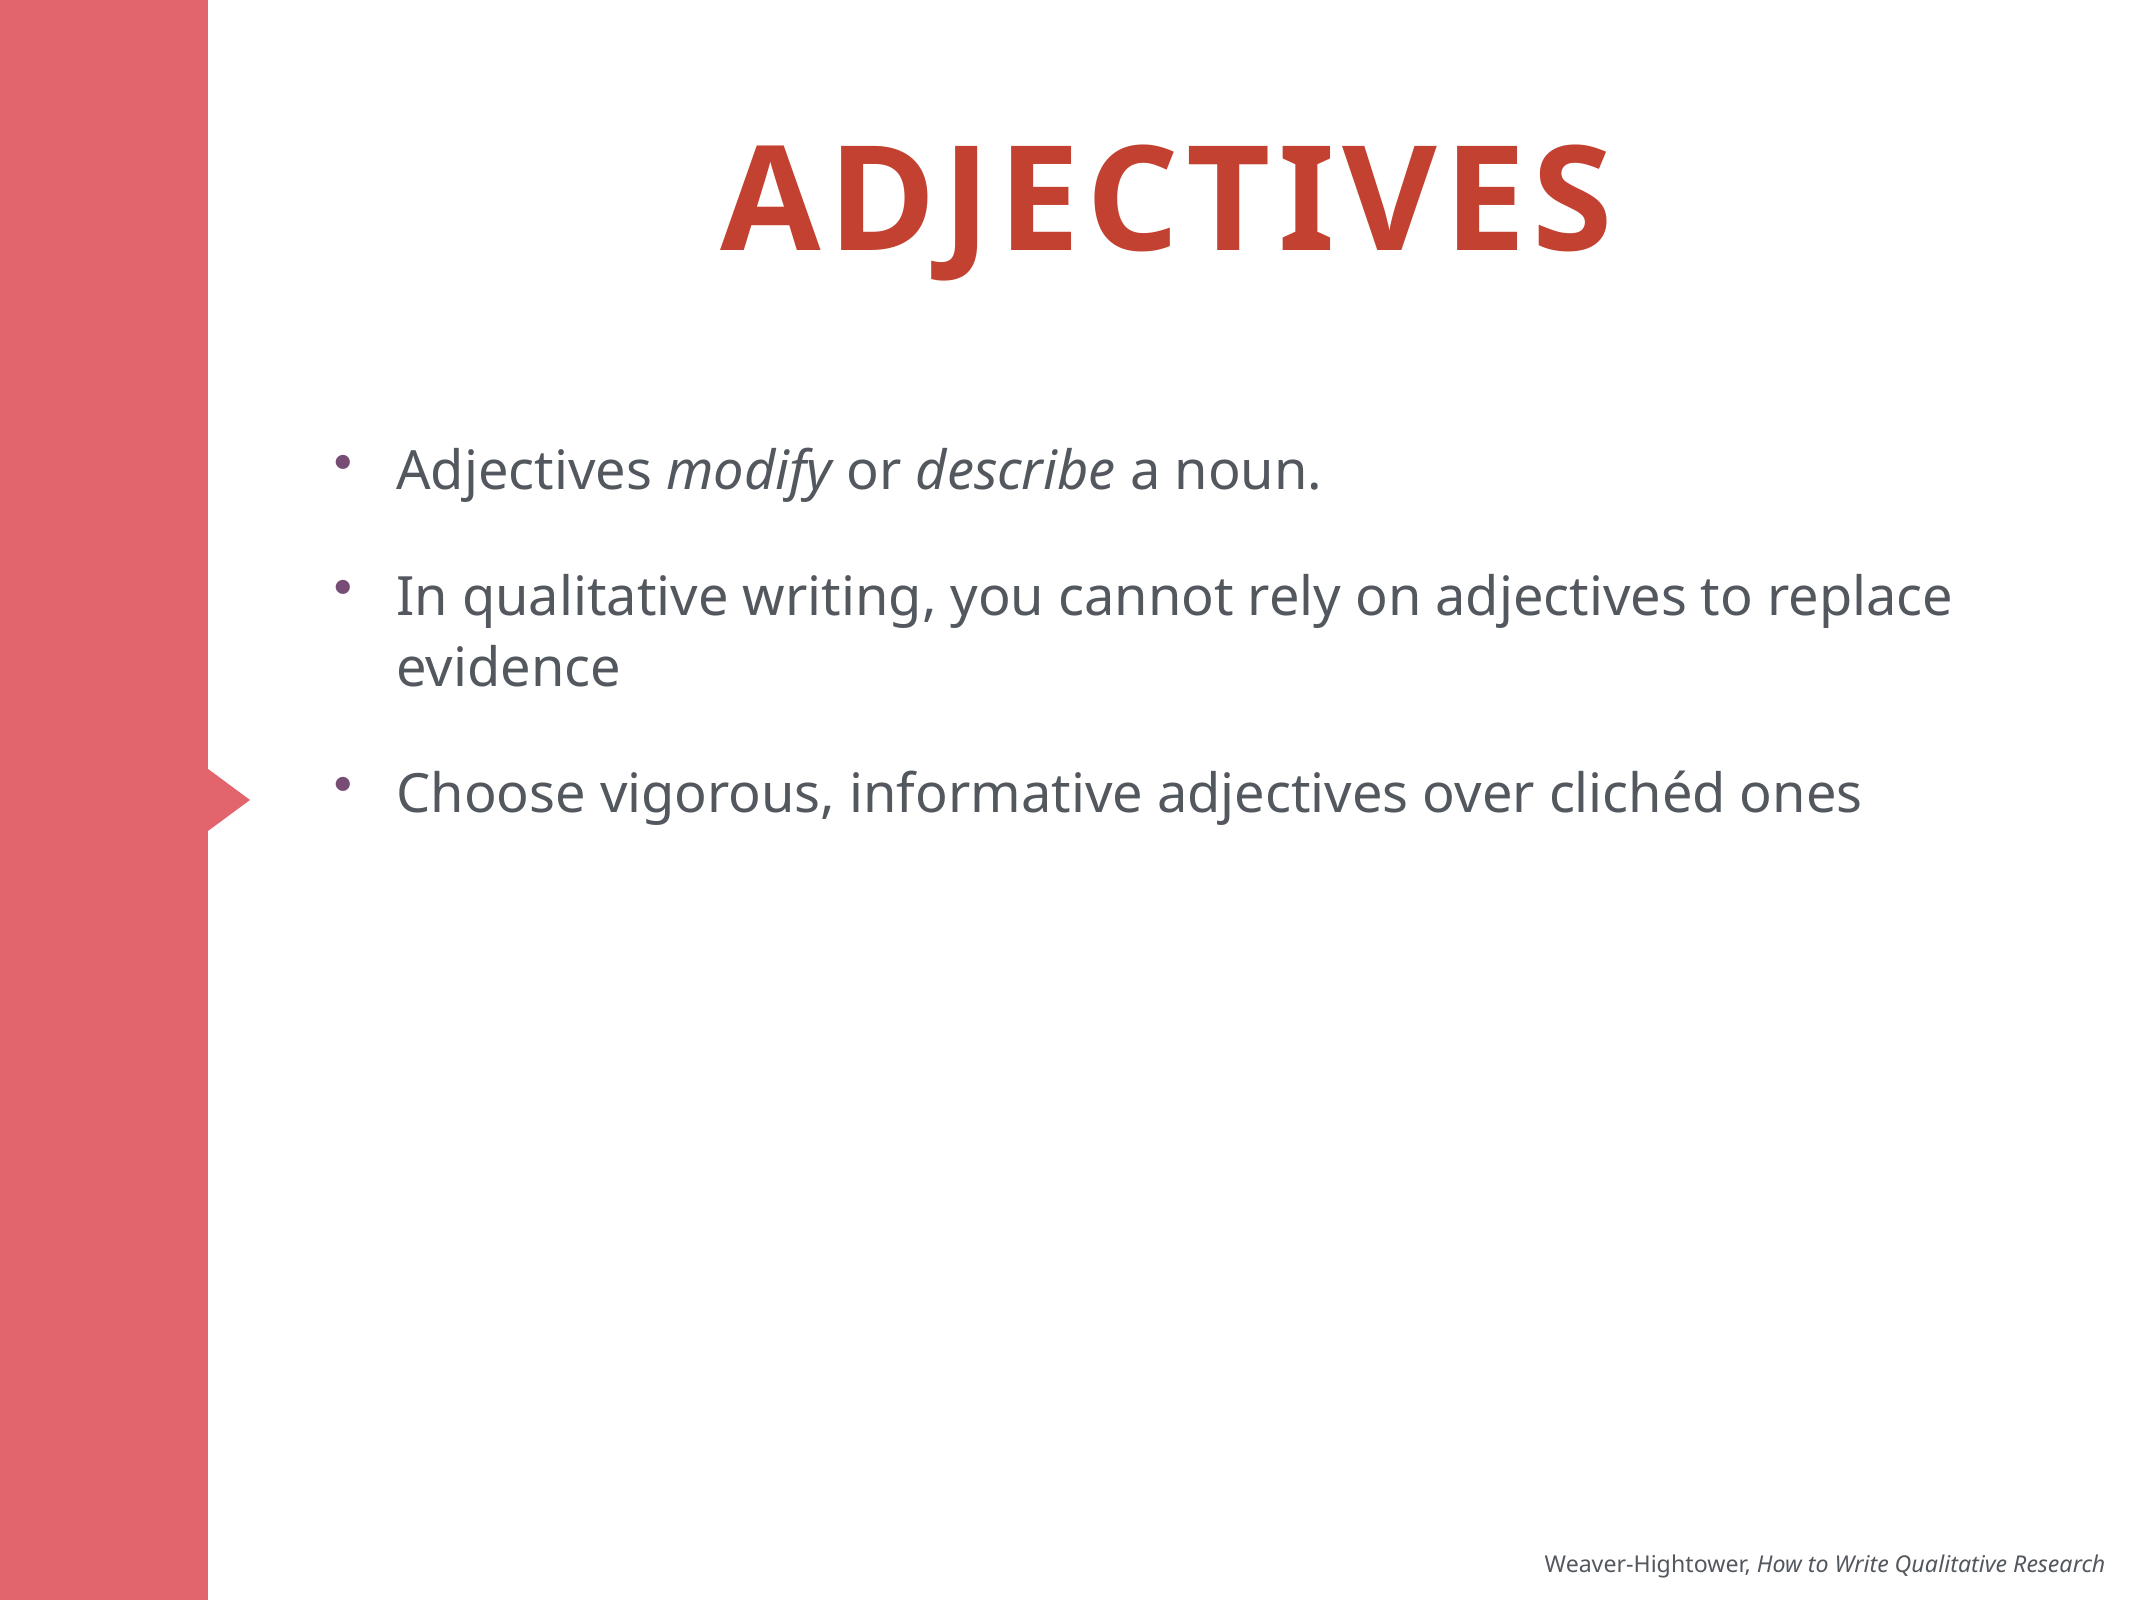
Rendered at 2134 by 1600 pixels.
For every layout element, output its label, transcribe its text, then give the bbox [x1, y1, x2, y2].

text_box Adjectives modify or describe a noun. In qualitative writing, you cannot rely on adjectives to replace evidence Choose vigorous, informative adjectives over clichéd ones [333, 429, 2001, 1377]
title Adjectives [333, 103, 2002, 314]
